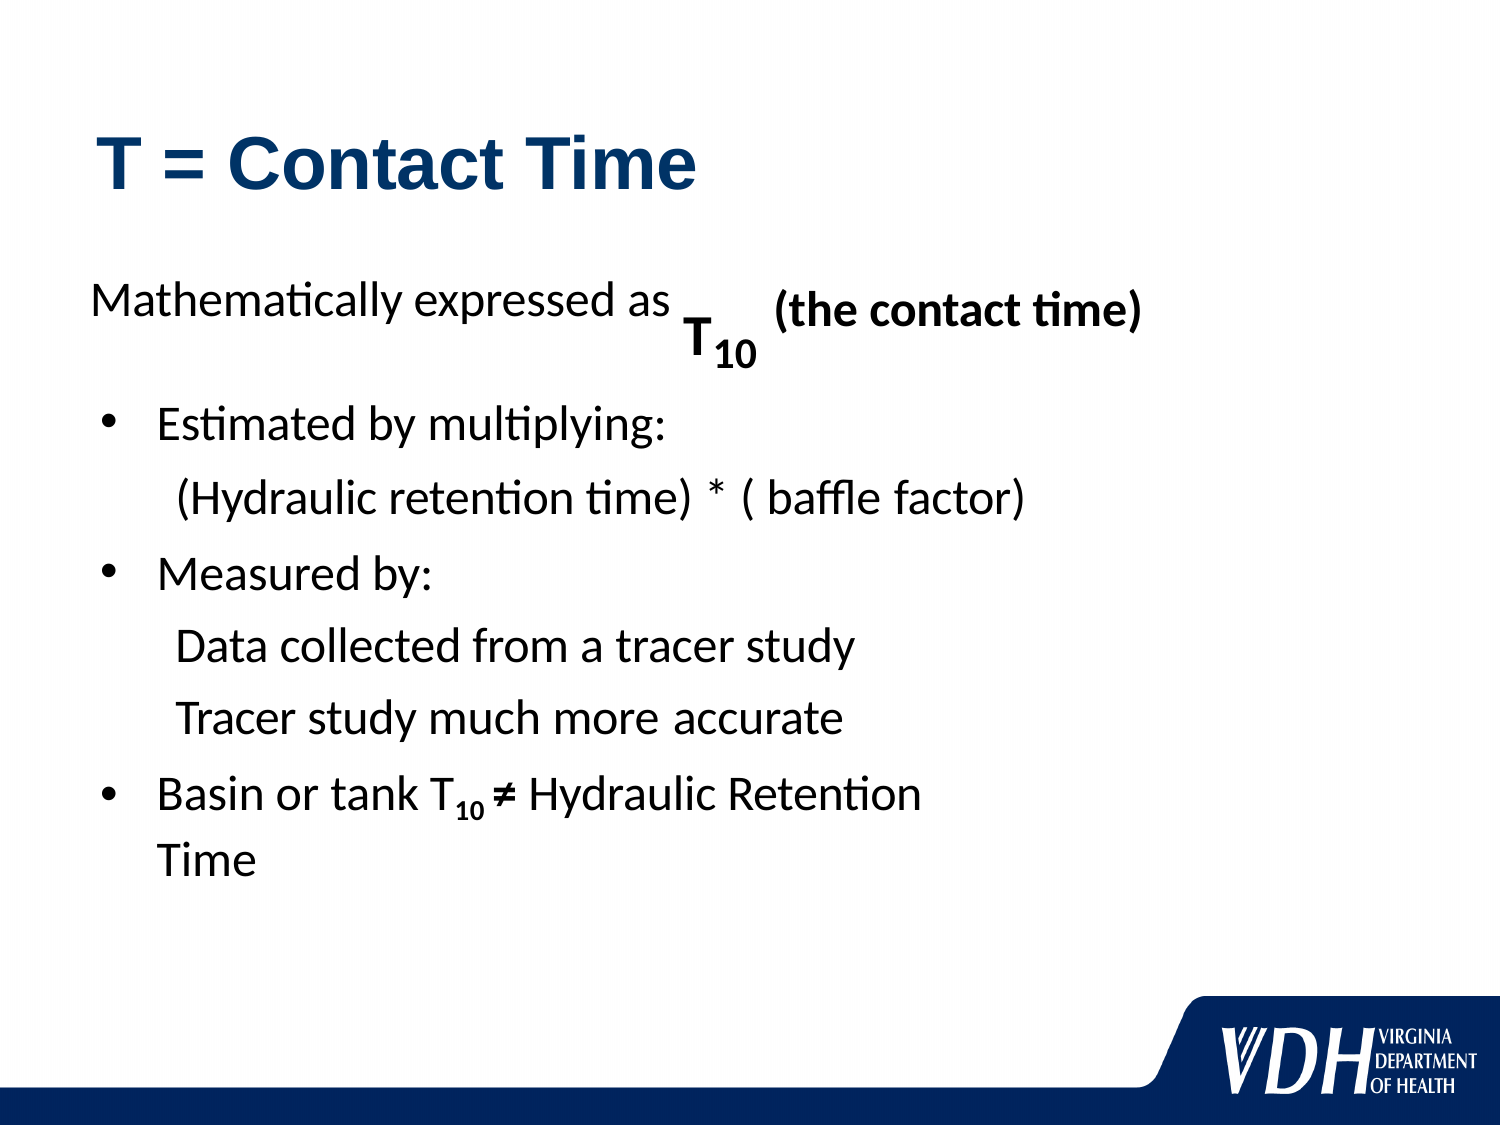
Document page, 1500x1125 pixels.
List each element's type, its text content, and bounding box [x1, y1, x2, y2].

picture [0, 0, 1500, 1125]
text_box T10 [677, 266, 768, 371]
text_box Estimated by multiplying: (Hydraulic retention time) * ( baffle factor) Measured by: Data collected from a tracer study Tracer study much more accurate Basin or tank T10 ≠ Hydraulic Retention Time [94, 371, 1351, 887]
title T = Contact Time [94, 63, 926, 254]
text_box (the contact time) [771, 273, 1269, 337]
text_box Mathematically expressed as [87, 263, 1400, 326]
